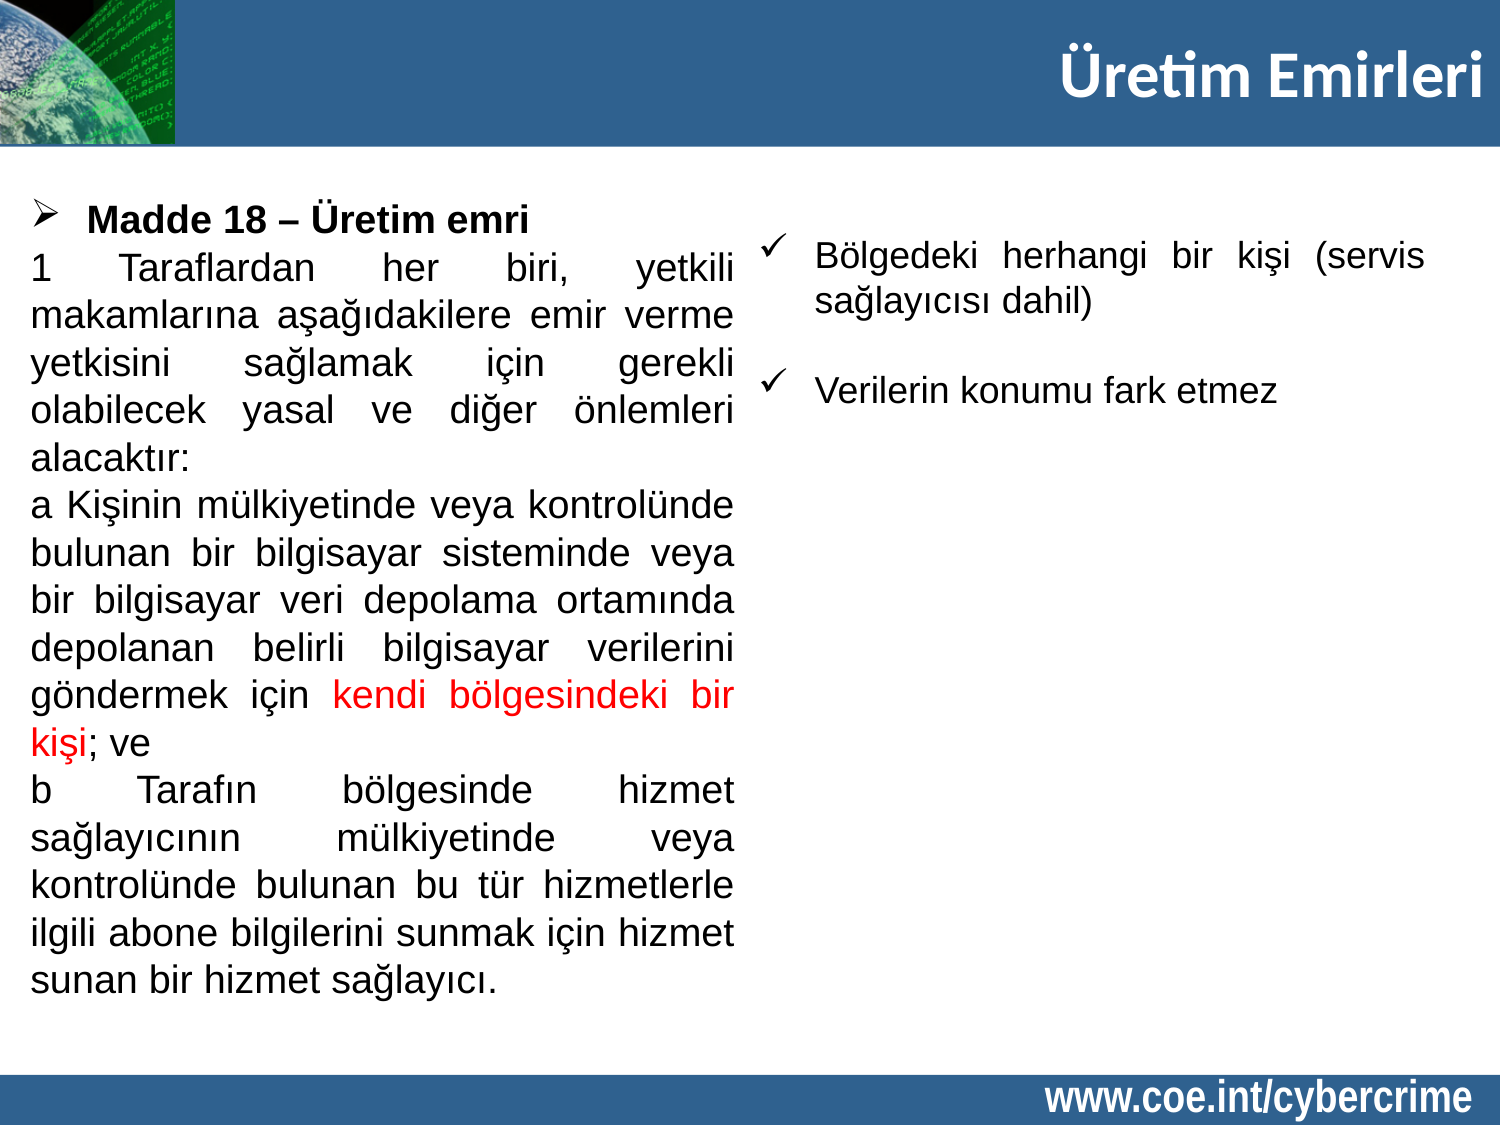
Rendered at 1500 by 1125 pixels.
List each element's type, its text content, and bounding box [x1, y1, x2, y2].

picture [0, 0, 175, 144]
text_box [0, 1073, 1030, 1125]
text_box Üretim Emirleri [177, 0, 1500, 149]
text_box Bölgedeki herhangi bir kişi (servis sağlayıcısı dahil) Verilerin konumu fark etmez [743, 223, 1440, 419]
text_box Madde 18 – Üretim emri 1 Taraflardan her biri, yetkili makamlarına aşağıdakilere emir verme yetkisini sağlamak için gerekli olabilecek yasal ve diğer önlemleri alacaktır: a Kişinin mülkiyetinde veya kontrolünde bulunan bir bilgisayar sisteminde veya bir bilgisayar veri depolama ortamında depolanan belirli bilgisayar verilerini göndermek için kendi bölgesindeki bir kişi; ve b Tarafın bölgesinde hizmet sağlayıcının mülkiyetinde veya kontrolünde bulunan bu tür hizmetlerle ilgili abone bilgilerini sunmak için hizmet sunan bir hizmet sağlayıcı. [15, 186, 750, 1009]
text_box www.coe.int/cybercrime [1030, 1059, 1500, 1125]
